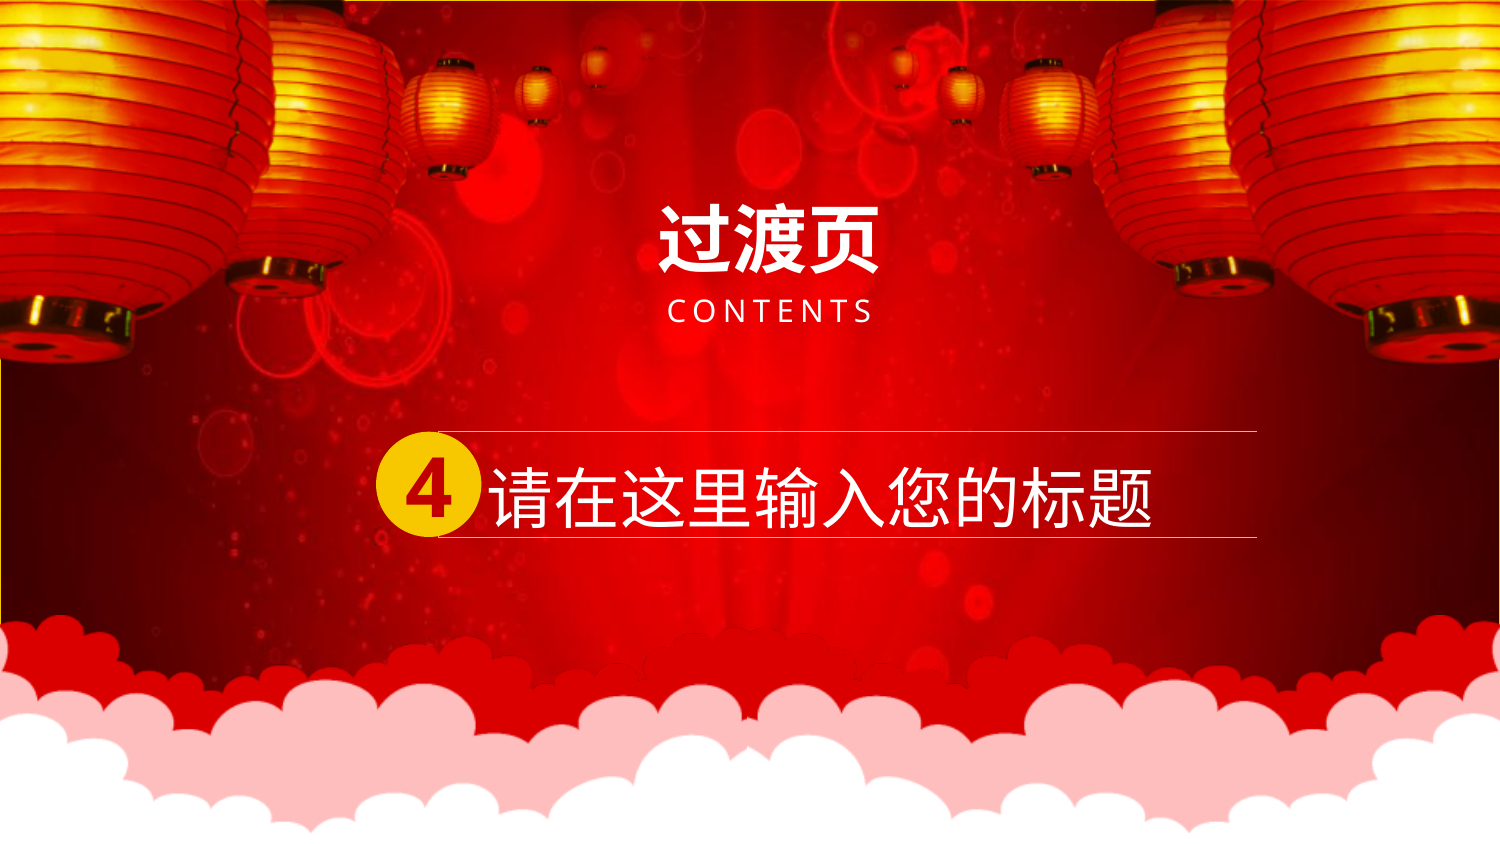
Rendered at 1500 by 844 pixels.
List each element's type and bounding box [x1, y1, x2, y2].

text_box [603, 188, 935, 337]
text_box [0, 615, 1500, 844]
picture [0, 0, 1500, 615]
